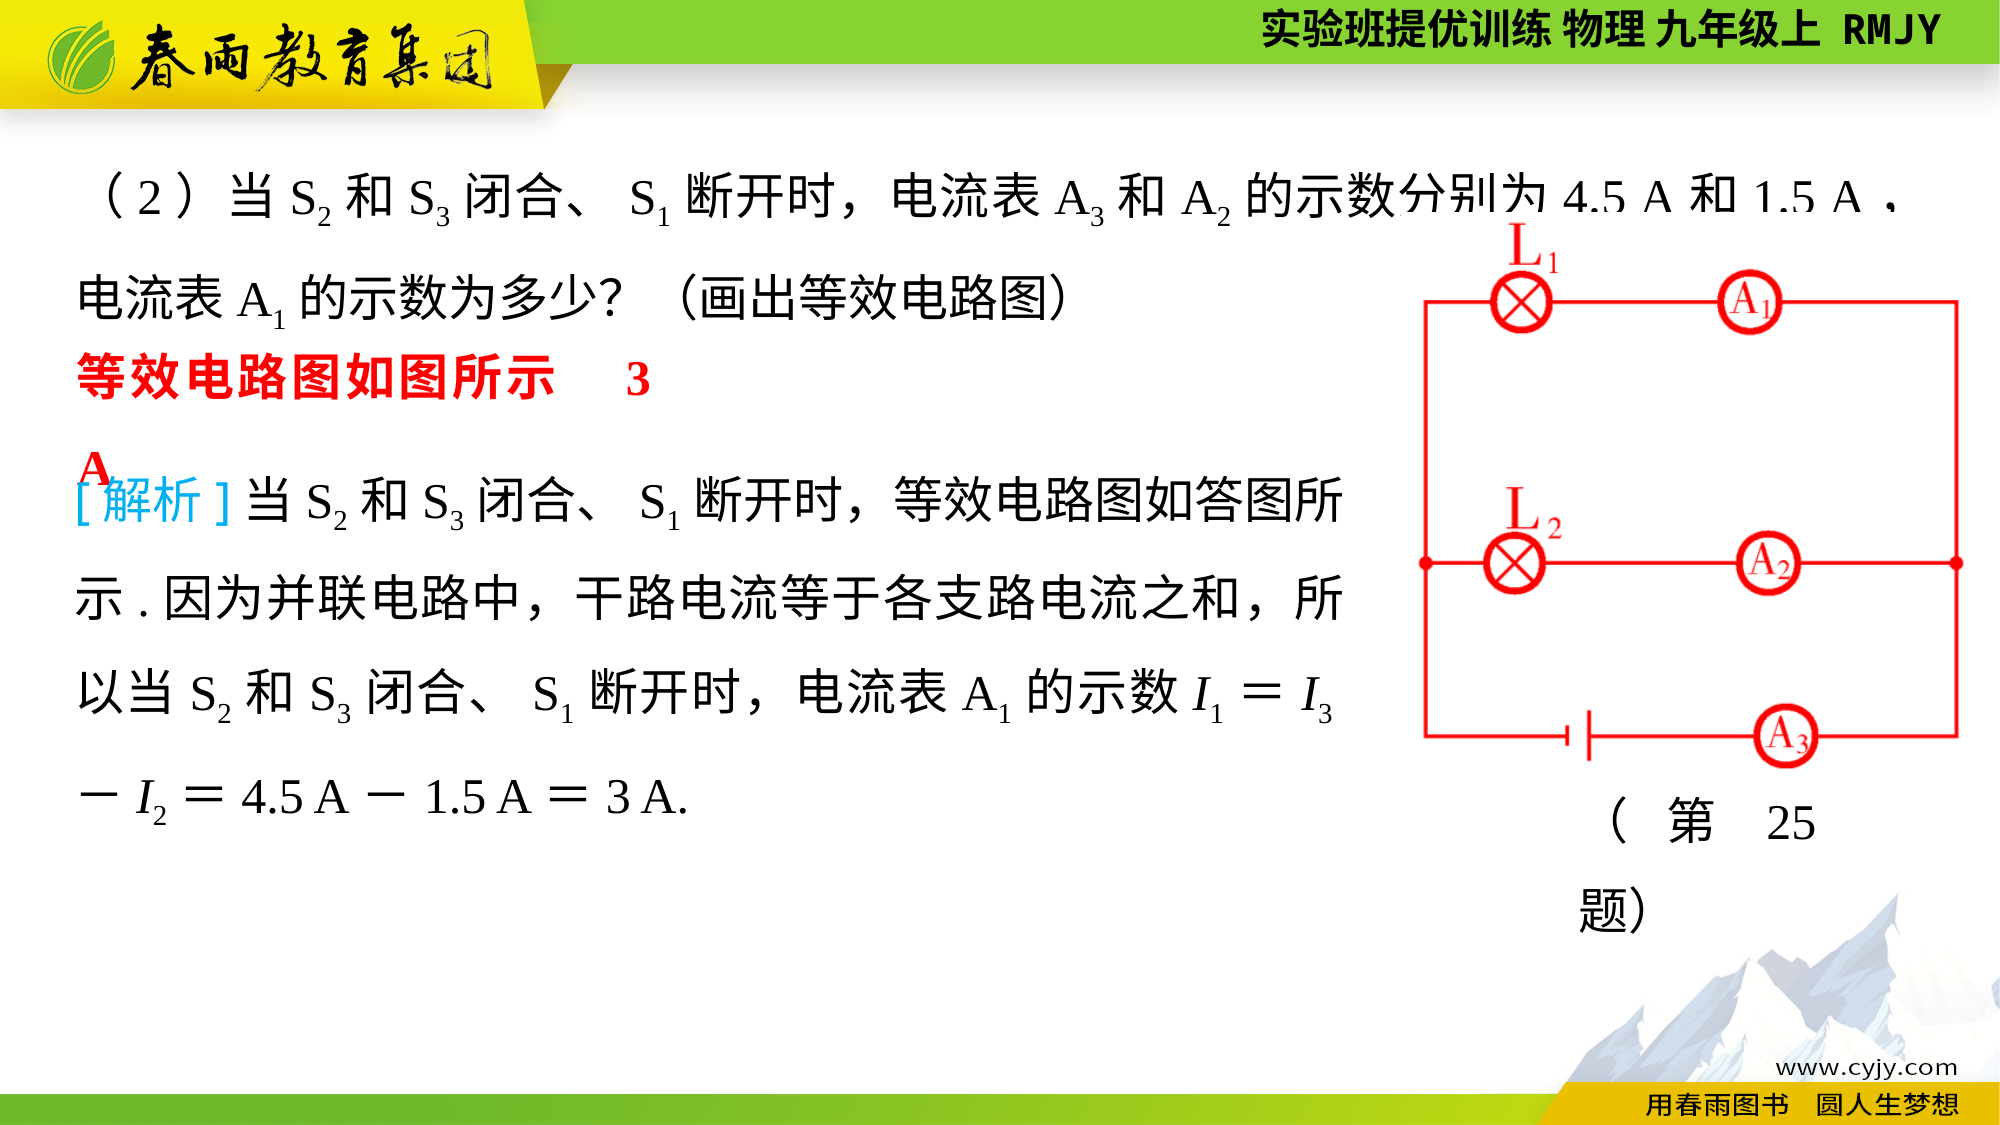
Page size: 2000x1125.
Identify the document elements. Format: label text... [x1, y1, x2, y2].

list （2）当S2和S3闭合、S1断开时，电流表A3和A2的示数分别为4.5 A和1.5 A，电流表A1的示数为多少？（画出等效电路图） [59, 122, 1944, 361]
text_box 等效电路图如图所示 3 A [62, 307, 666, 413]
text_box （第25题） [1563, 780, 1844, 857]
picture [0, 0, 2000, 1125]
text_box [解析]当S2和S3闭合、S1断开时，等效电路图如答图所示.因为并联电路中，干路电流等于各支路电流之和，所以当S2和S3闭合、S1断开时，电流表A1的示数I1＝I3－I2＝4.5 A－1.5 A＝3 A. [59, 426, 1360, 839]
